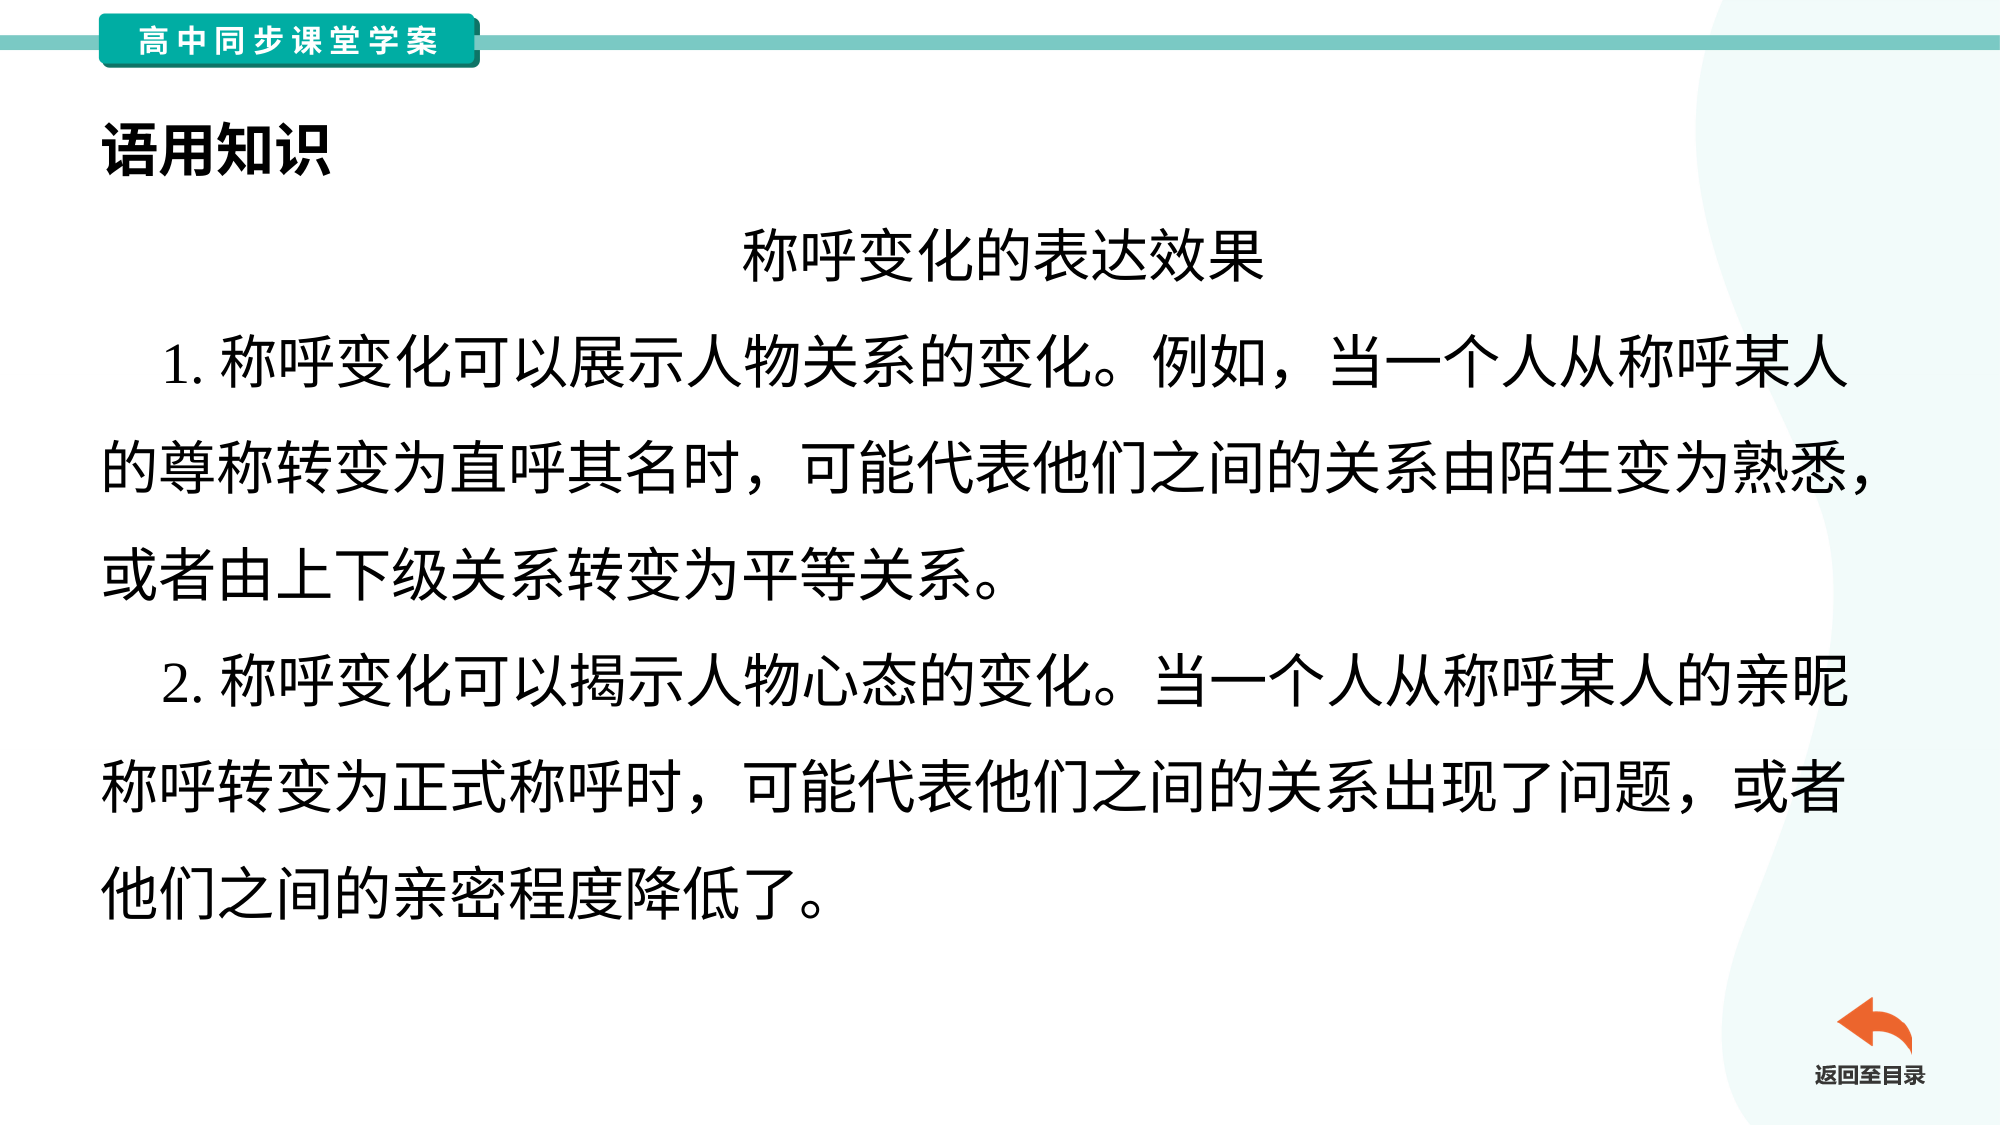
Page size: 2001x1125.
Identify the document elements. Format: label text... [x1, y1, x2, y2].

text_box 语用知识 称呼变化的表达效果 1.称呼变化可以展示人物关系的变化。例如，当一个人从称呼某人 的尊称转变为直呼其名时，可能代表他们之间的关系由陌生变为熟悉， 或者由上下级关系转变为平等关系。 2.称呼变化可以揭示人物心态的变化。当一个人从称呼某人的亲昵 称呼转变为正式称呼时，可能代表他们之间的关系出现了问题，或者 他们之间的亲密程度降低了。 [100, 76, 1899, 927]
picture [0, 0, 2000, 1125]
